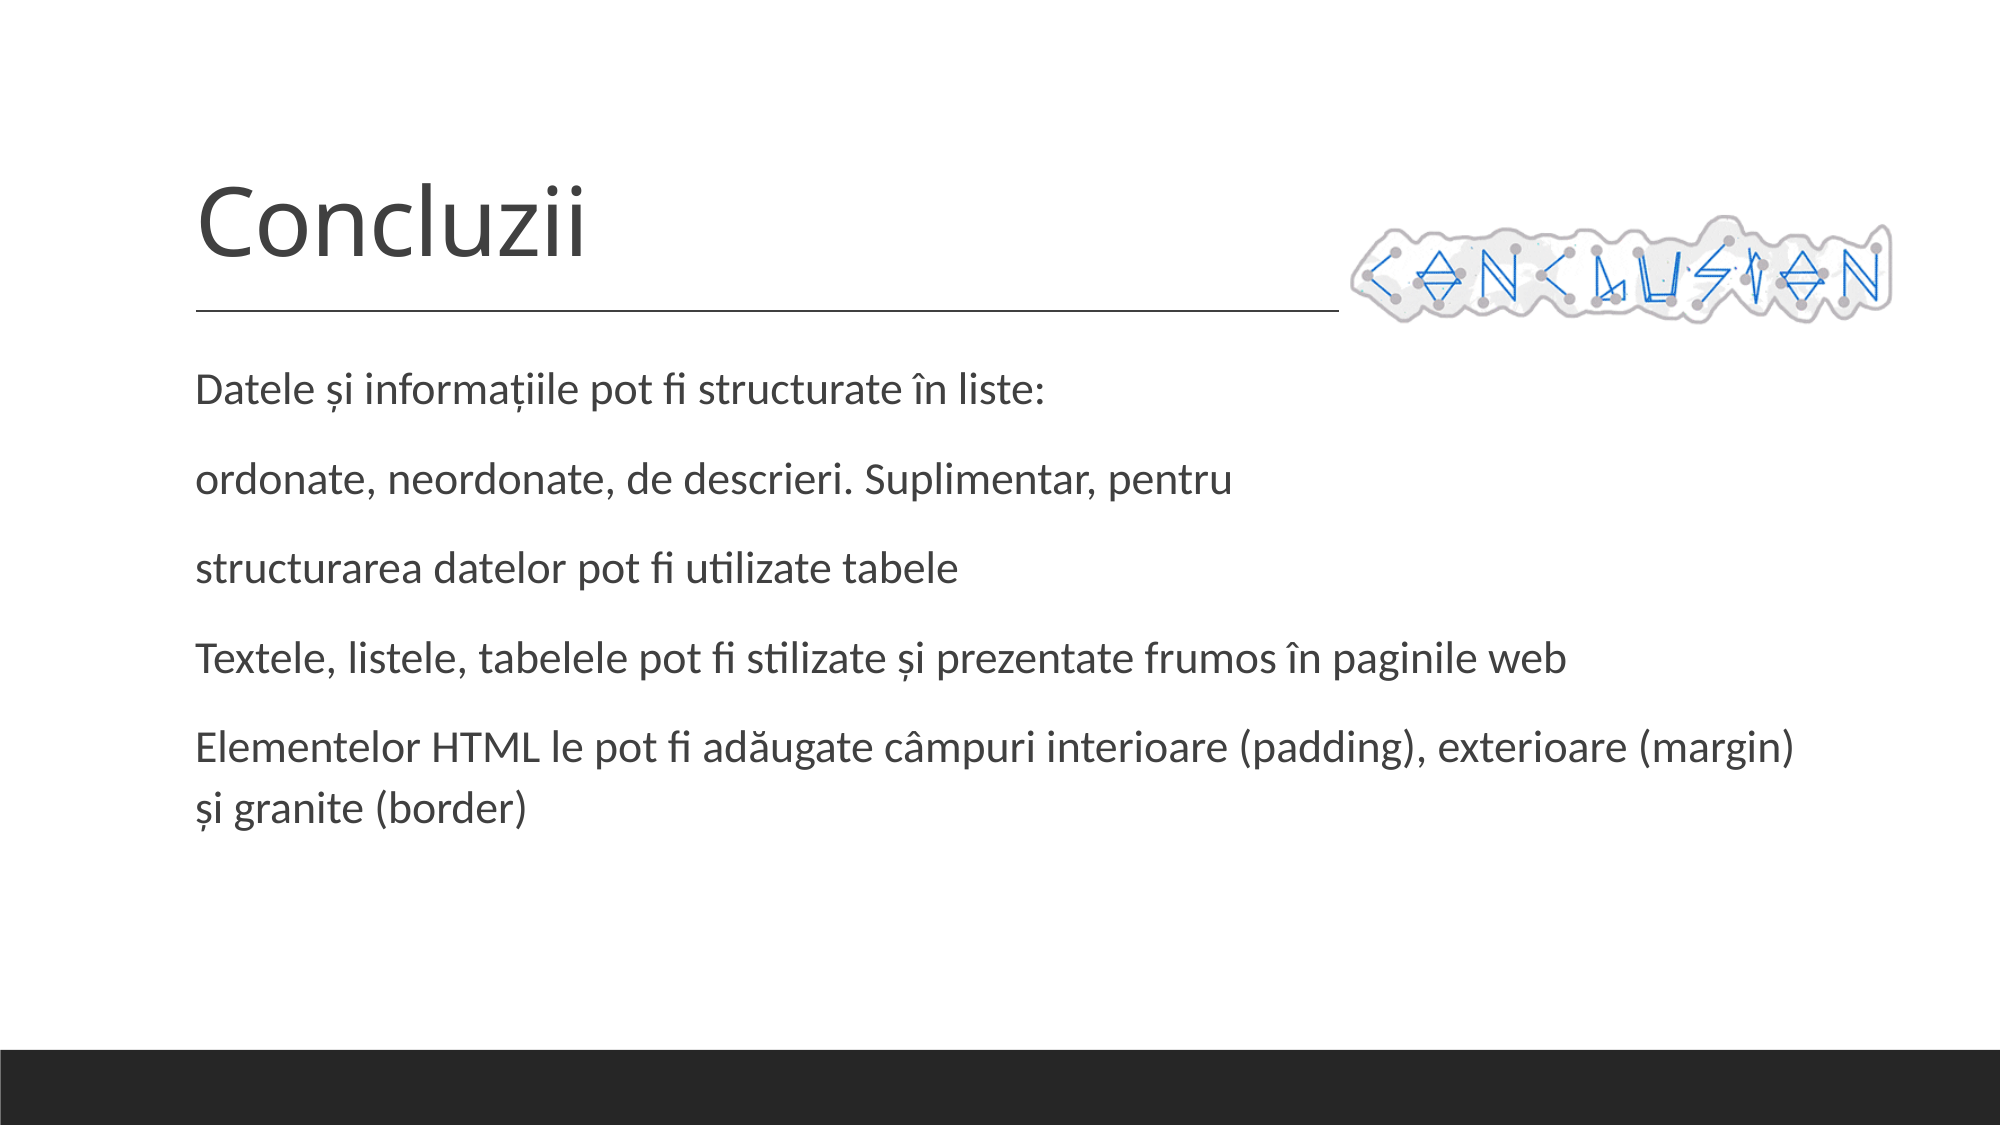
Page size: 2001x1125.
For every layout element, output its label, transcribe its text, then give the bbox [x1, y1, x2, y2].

title Concluzii [180, 47, 1335, 285]
picture [1338, 2, 1903, 568]
list Datele și informațiile pot fi structurate în liste: ordonate, neordonate, de descrieri. Suplimentar, pentru structurarea datelor pot fi utilizate tabele Textele, listele, tabelele pot fi stilizate și prezentate frumos în paginile web Elementelor HTML le pot fi adăugate câmpuri interioare (padding), exterioare (margin) și granite (border) [180, 345, 1830, 963]
